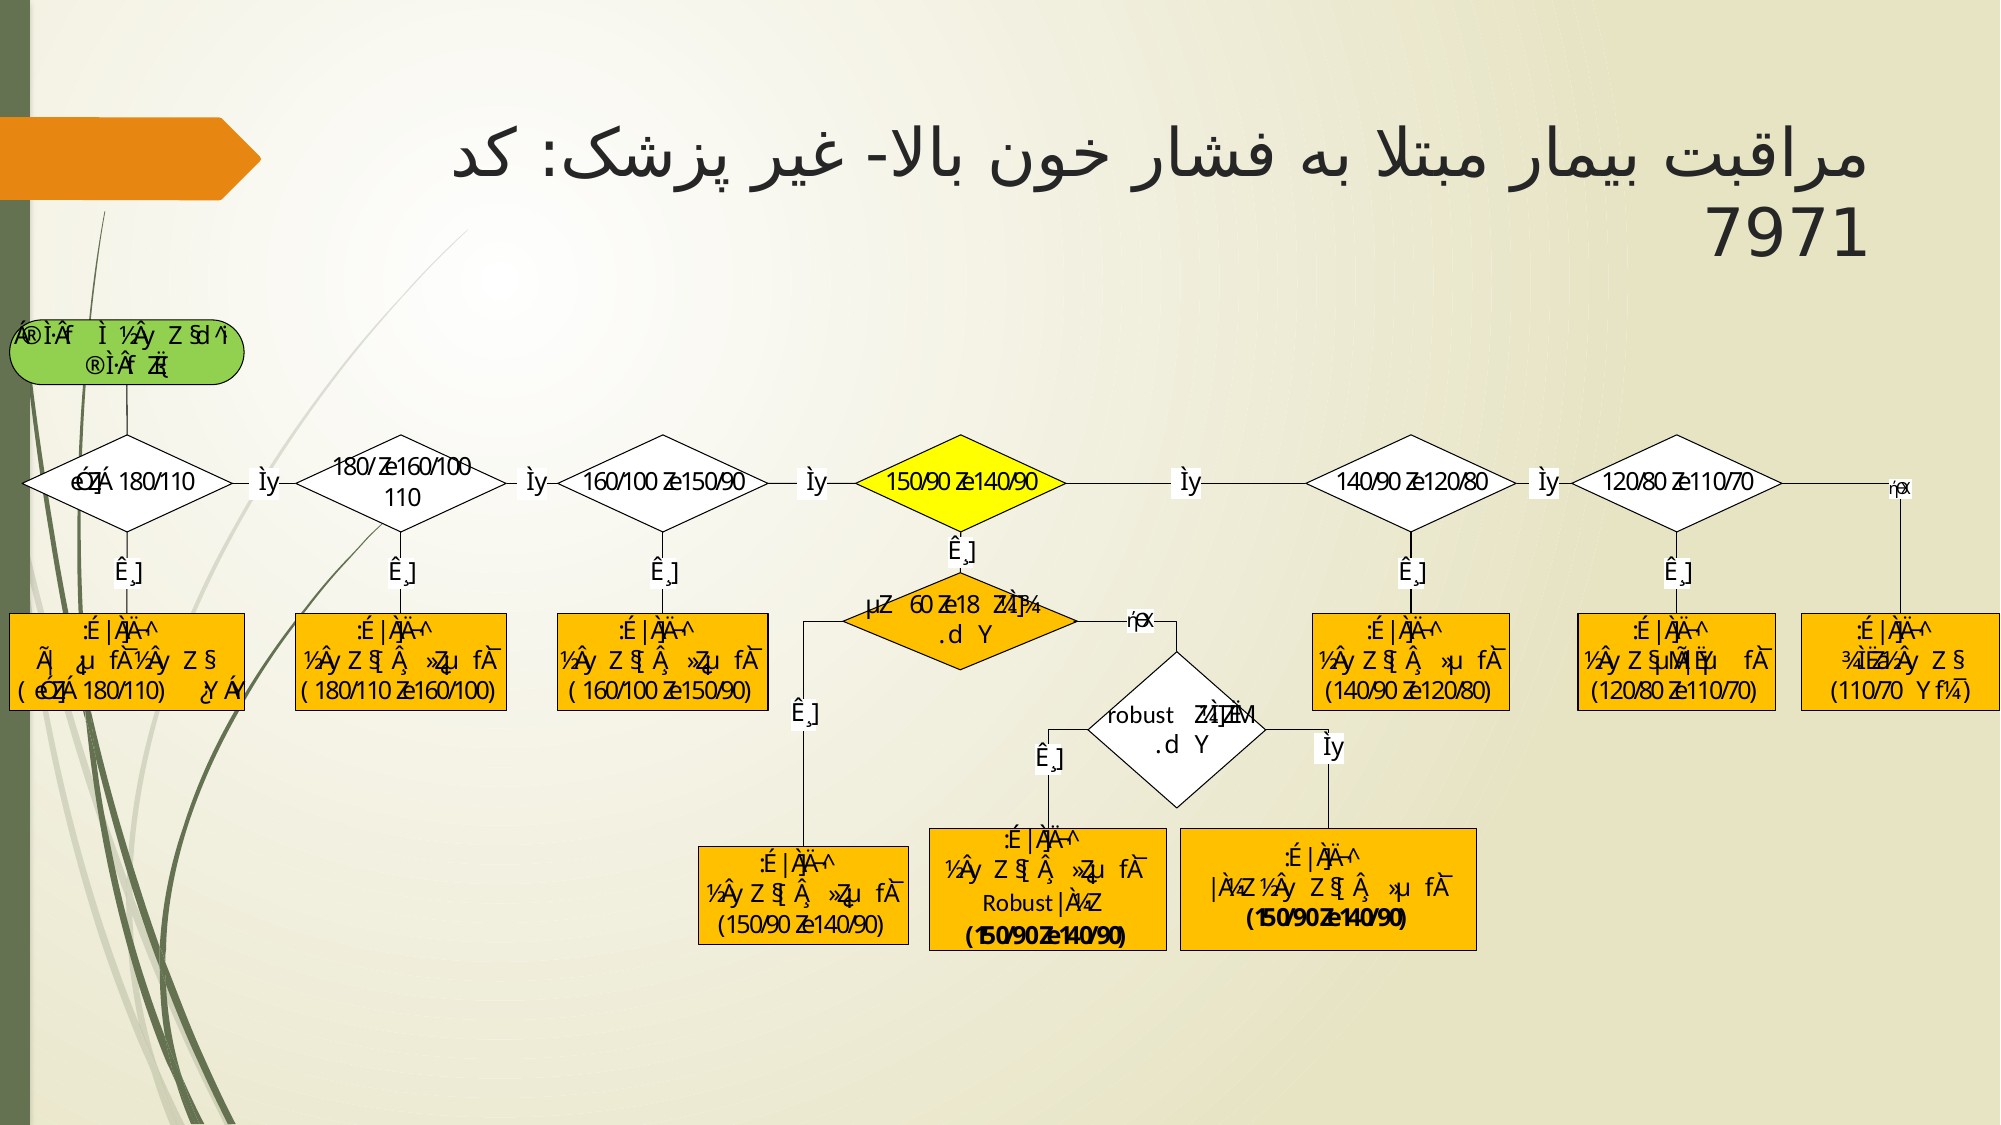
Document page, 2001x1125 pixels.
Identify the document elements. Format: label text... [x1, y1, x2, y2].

title مراقبت بيمار مبتلا به فشار خون بالا- غير پزشک: کد 7971 [287, 102, 1888, 312]
picture [0, 312, 2000, 971]
